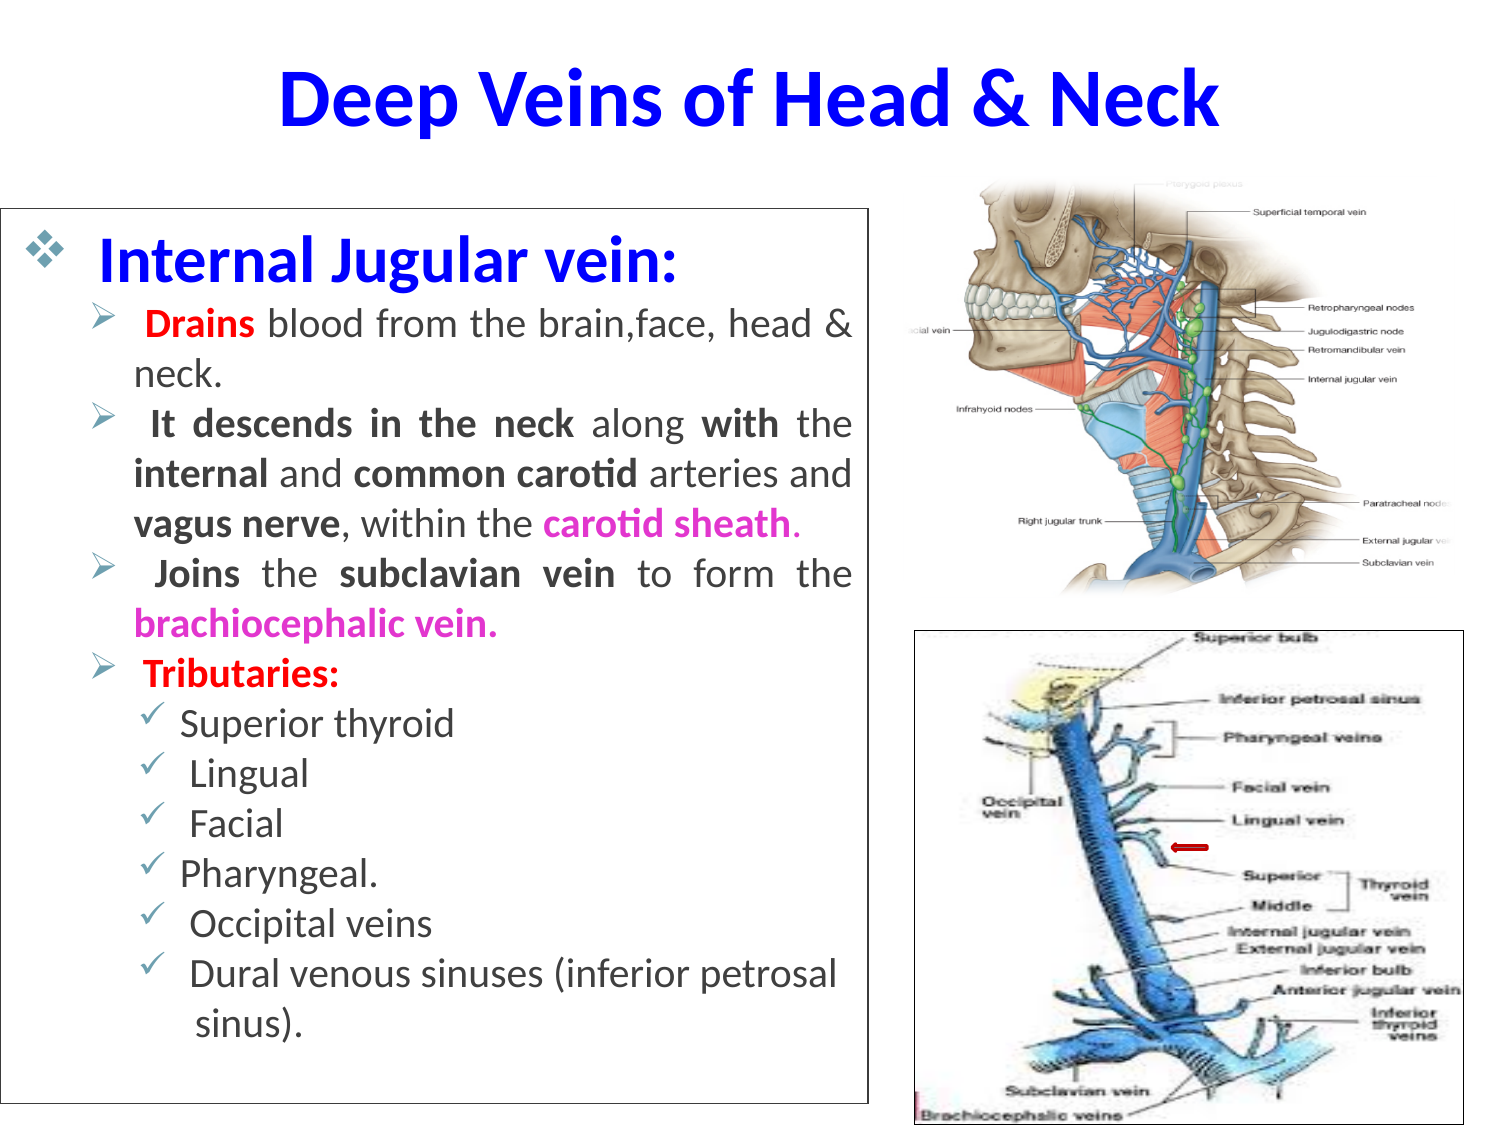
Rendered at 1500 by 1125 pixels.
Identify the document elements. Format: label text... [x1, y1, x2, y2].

picture [913, 630, 1465, 1125]
title Deep Veins of Head & Neck [0, 0, 1500, 195]
list Internal Jugular vein: Drains blood from the brain,face, head & neck. It descends in the neck along with the internal and common carotid arteries and vagus nerve, within the carotid sheath. Joins the subclavian vein to form the brachiocephalic vein. Tributaries: Superior thyroid Lingual Facial Pharyngeal. Occipital veins Dural venous sinuses (inferior petrosal sinus). [0, 208, 869, 1104]
picture [902, 175, 1455, 598]
